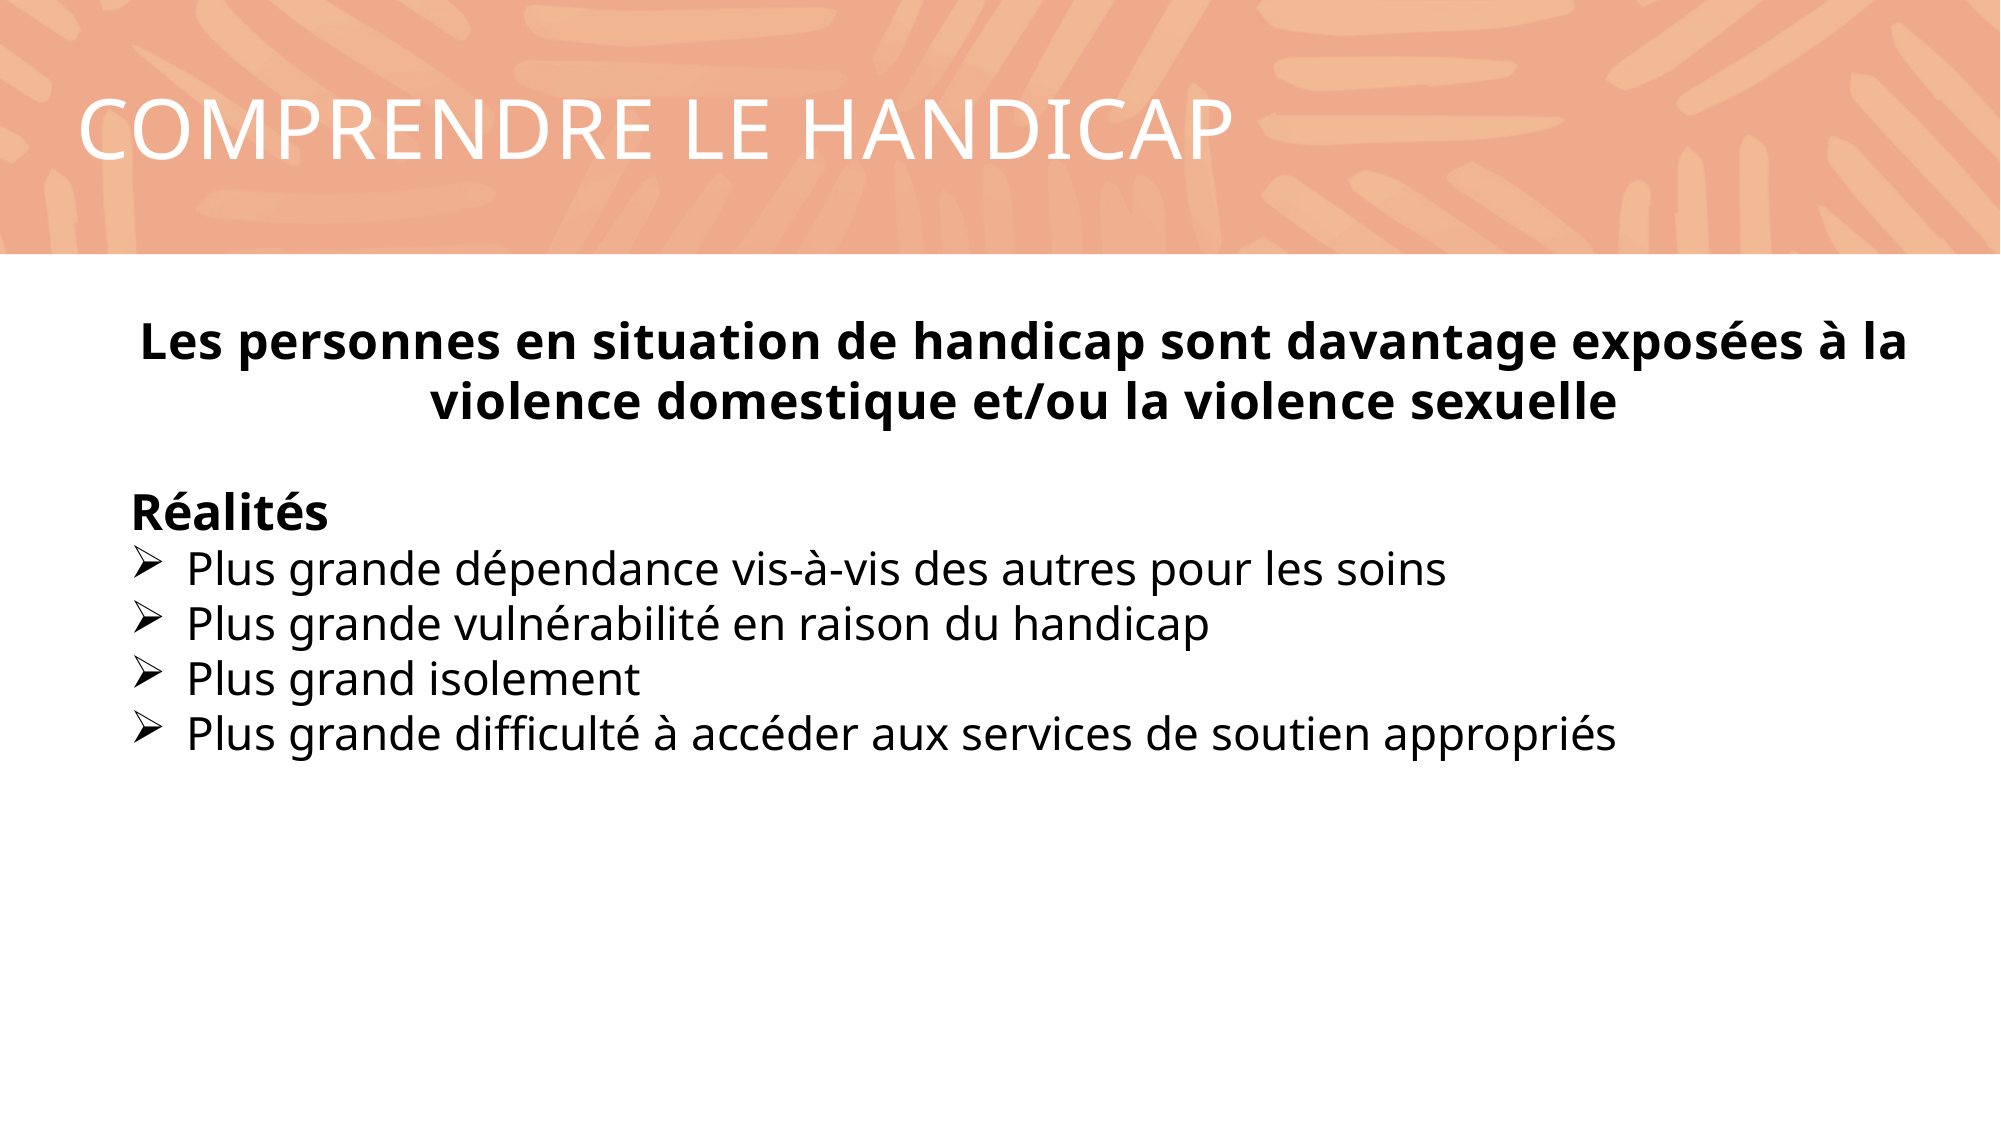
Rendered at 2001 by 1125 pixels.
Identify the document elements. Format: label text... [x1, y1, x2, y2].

text_box Les personnes en situation de handicap sont davantage exposées à la violence domestique et/ou la violence sexuelle [108, 302, 1928, 962]
picture [0, 0, 2000, 1125]
text_box Comprendre le handicap [61, 33, 1938, 220]
text_box Réalités Plus grande dépendance vis-à-vis des autres pour les soins Plus grande vulnérabilité en raison du handicap Plus grand isolement Plus grande difficulté à accéder aux services de soutien appropriés Mythes Les personnes handicapées sont plus instables émotionnellement Les personnes handicapées sont asexuées ou ne peuvent pas avoir de relations intimes La maltraitance est justifiée par la frustration Les personnes présentant des déficiences intellectuelles ne sont pas crédibles [115, 472, 1880, 1125]
